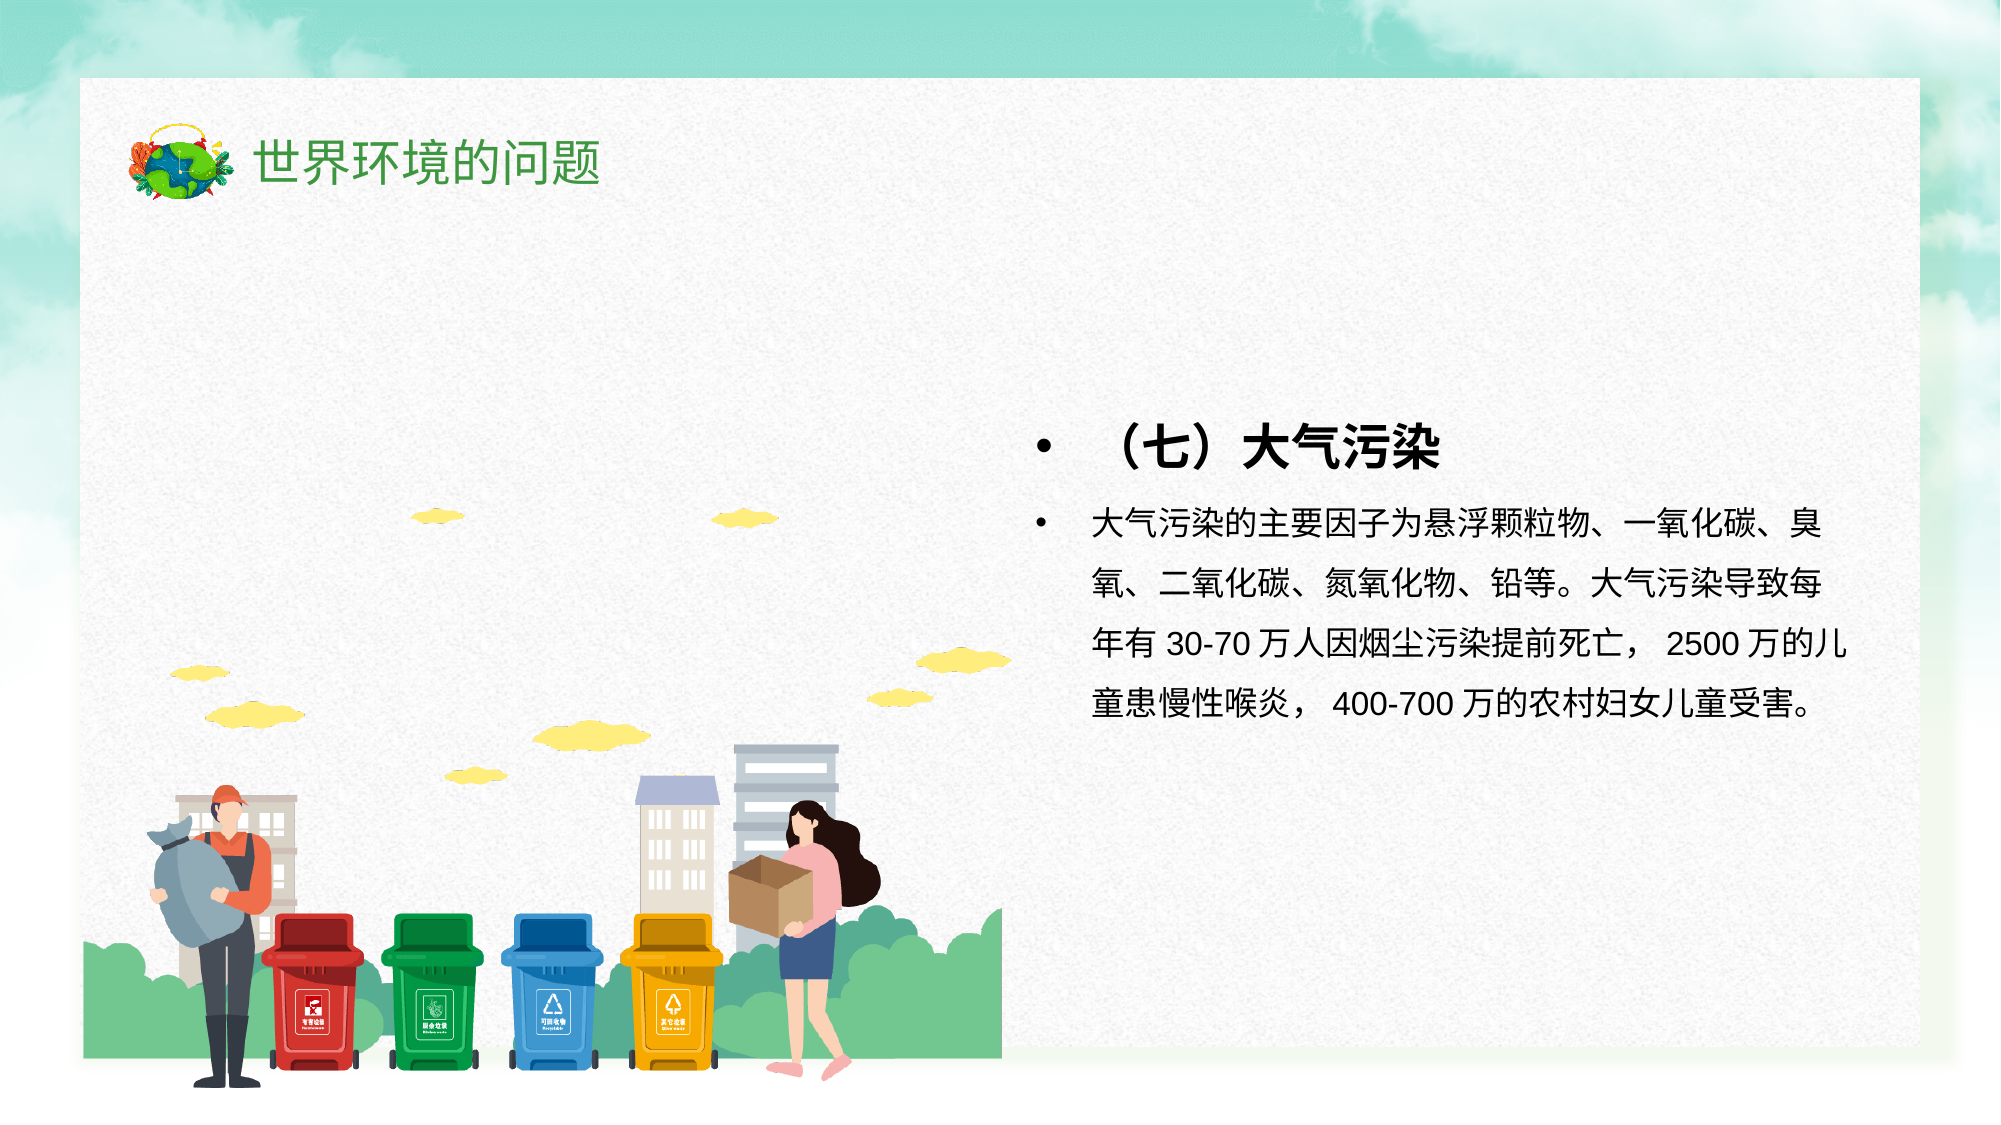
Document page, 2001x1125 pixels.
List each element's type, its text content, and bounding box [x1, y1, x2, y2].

picture [0, 0, 2000, 1125]
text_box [123, 104, 857, 218]
text_box （七）大气污染 大气污染的主要因子为悬浮颗粒物、一氧化碳、臭氧、二氧化碳、氮氧化物、铅等。大气污染导致每年有30-70万人因烟尘污染提前死亡，2500万的儿童患慢性喉炎，400-700万的农村妇女儿童受害。 [1046, 378, 1869, 865]
